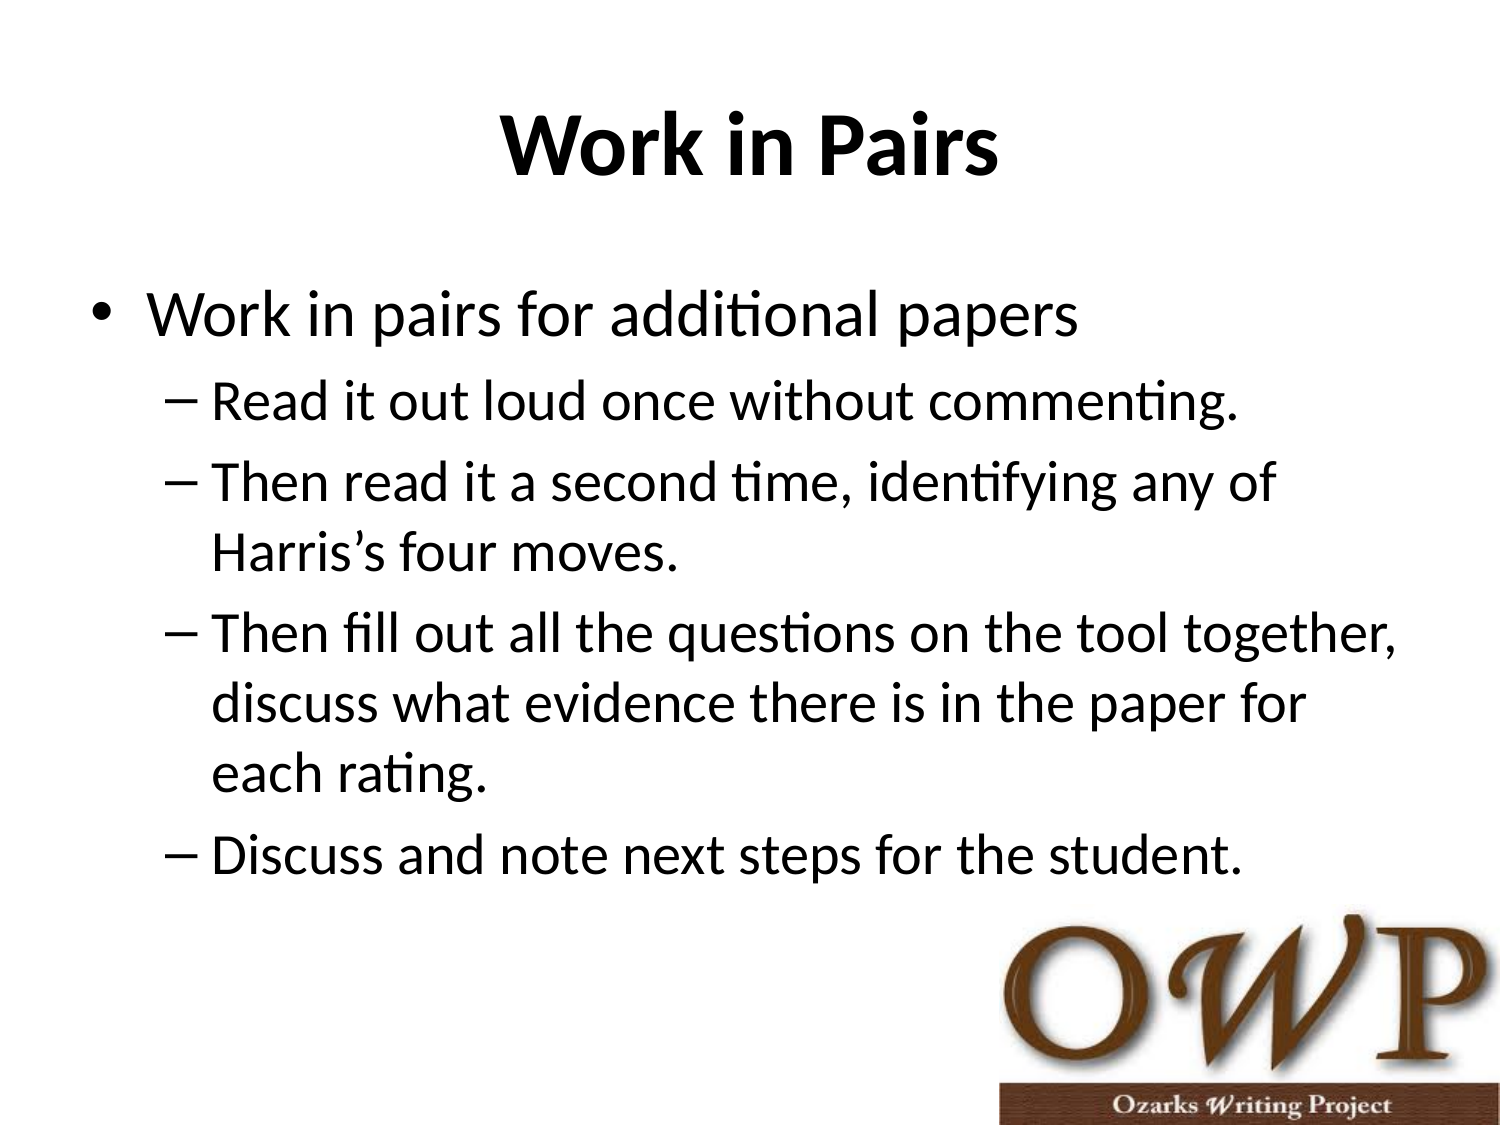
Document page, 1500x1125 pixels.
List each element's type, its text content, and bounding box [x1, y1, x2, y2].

list Work in pairs for additional papers Read it out loud once without commenting. Then read it a second time, identifying any of Harris’s four moves. Then fill out all the questions on the tool together, discuss what evidence there is in the paper for each rating. Discuss and note next steps for the student. [75, 262, 1425, 1005]
picture [999, 904, 1500, 1125]
title Work in Pairs [75, 45, 1425, 233]
